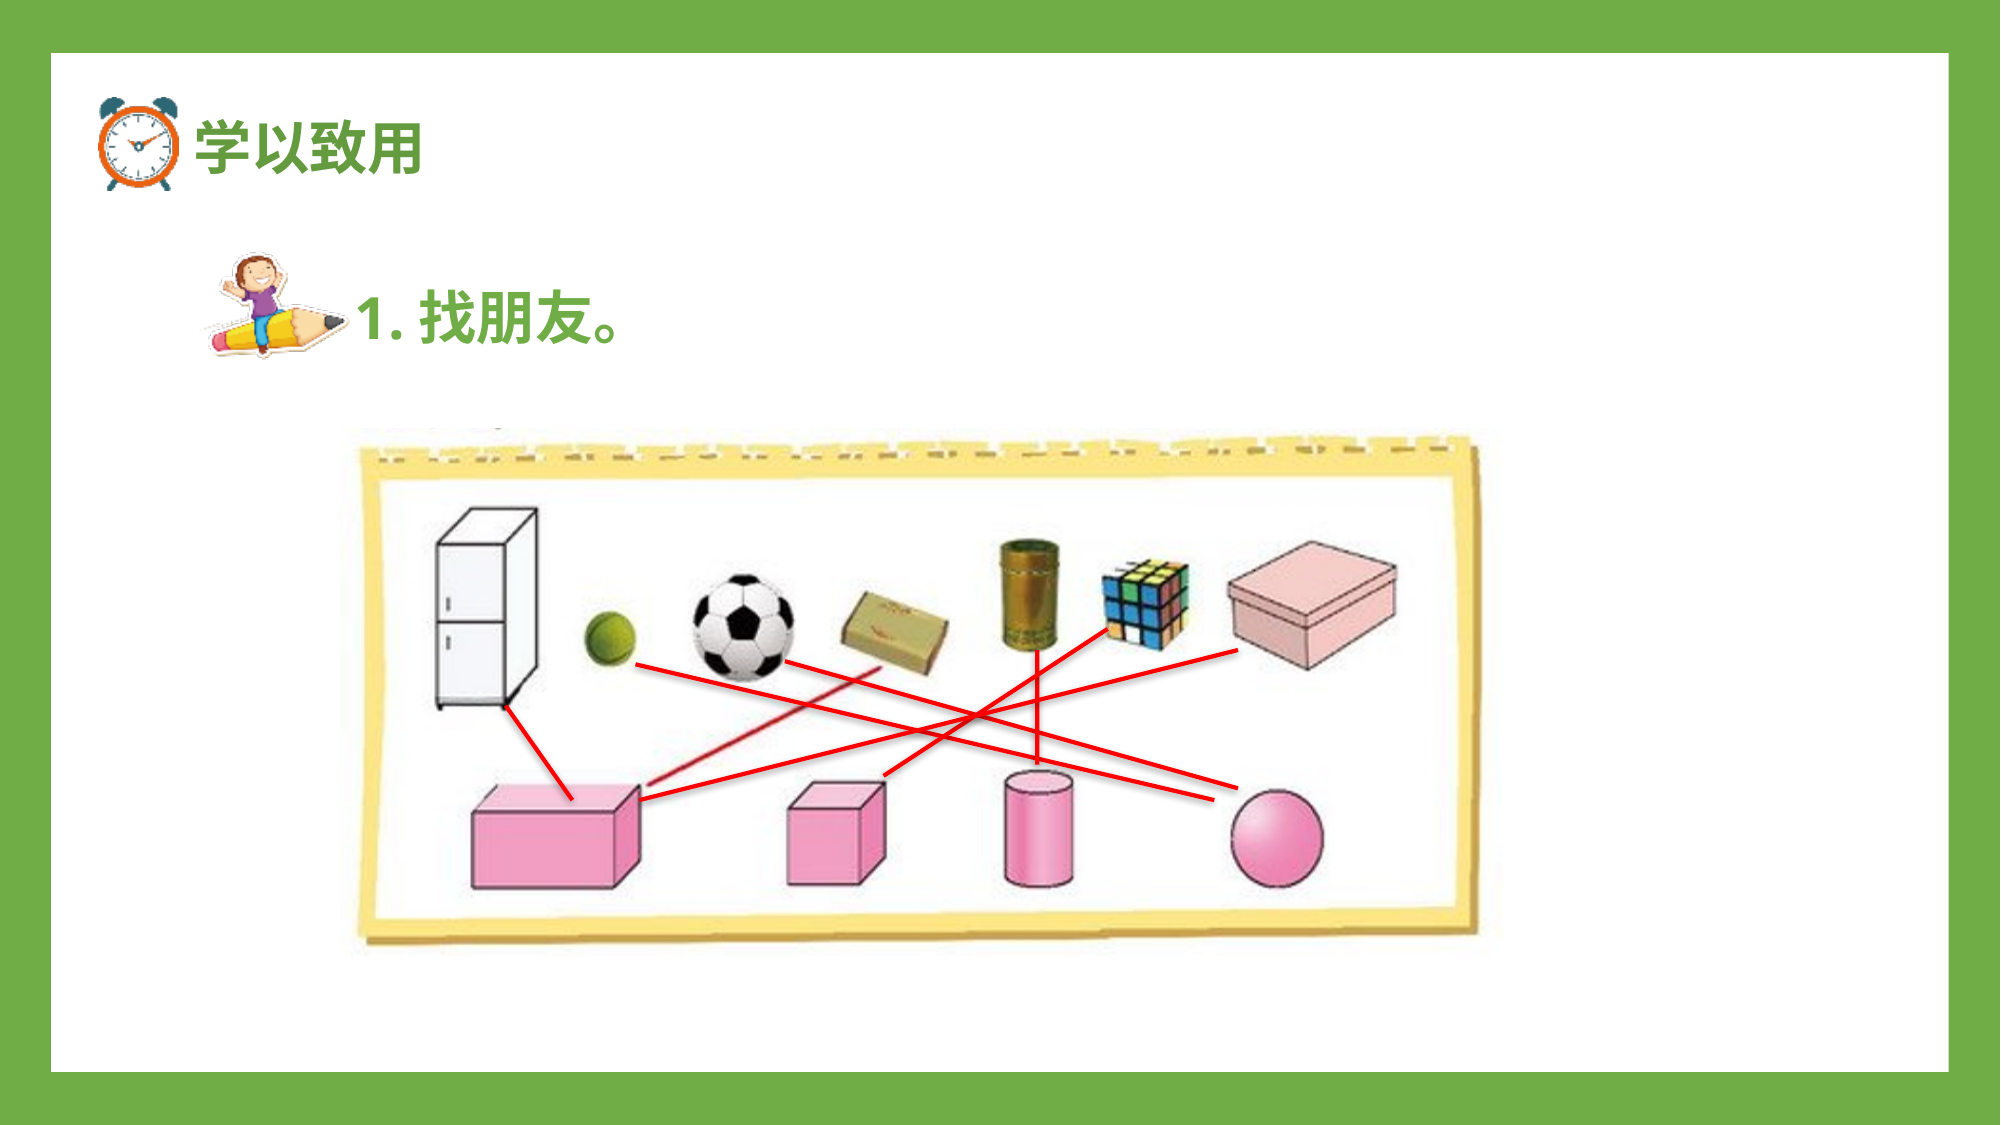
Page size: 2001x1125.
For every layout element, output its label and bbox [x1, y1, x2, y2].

text_box [97, 97, 554, 191]
text_box [178, 239, 1478, 394]
picture [340, 428, 1503, 956]
